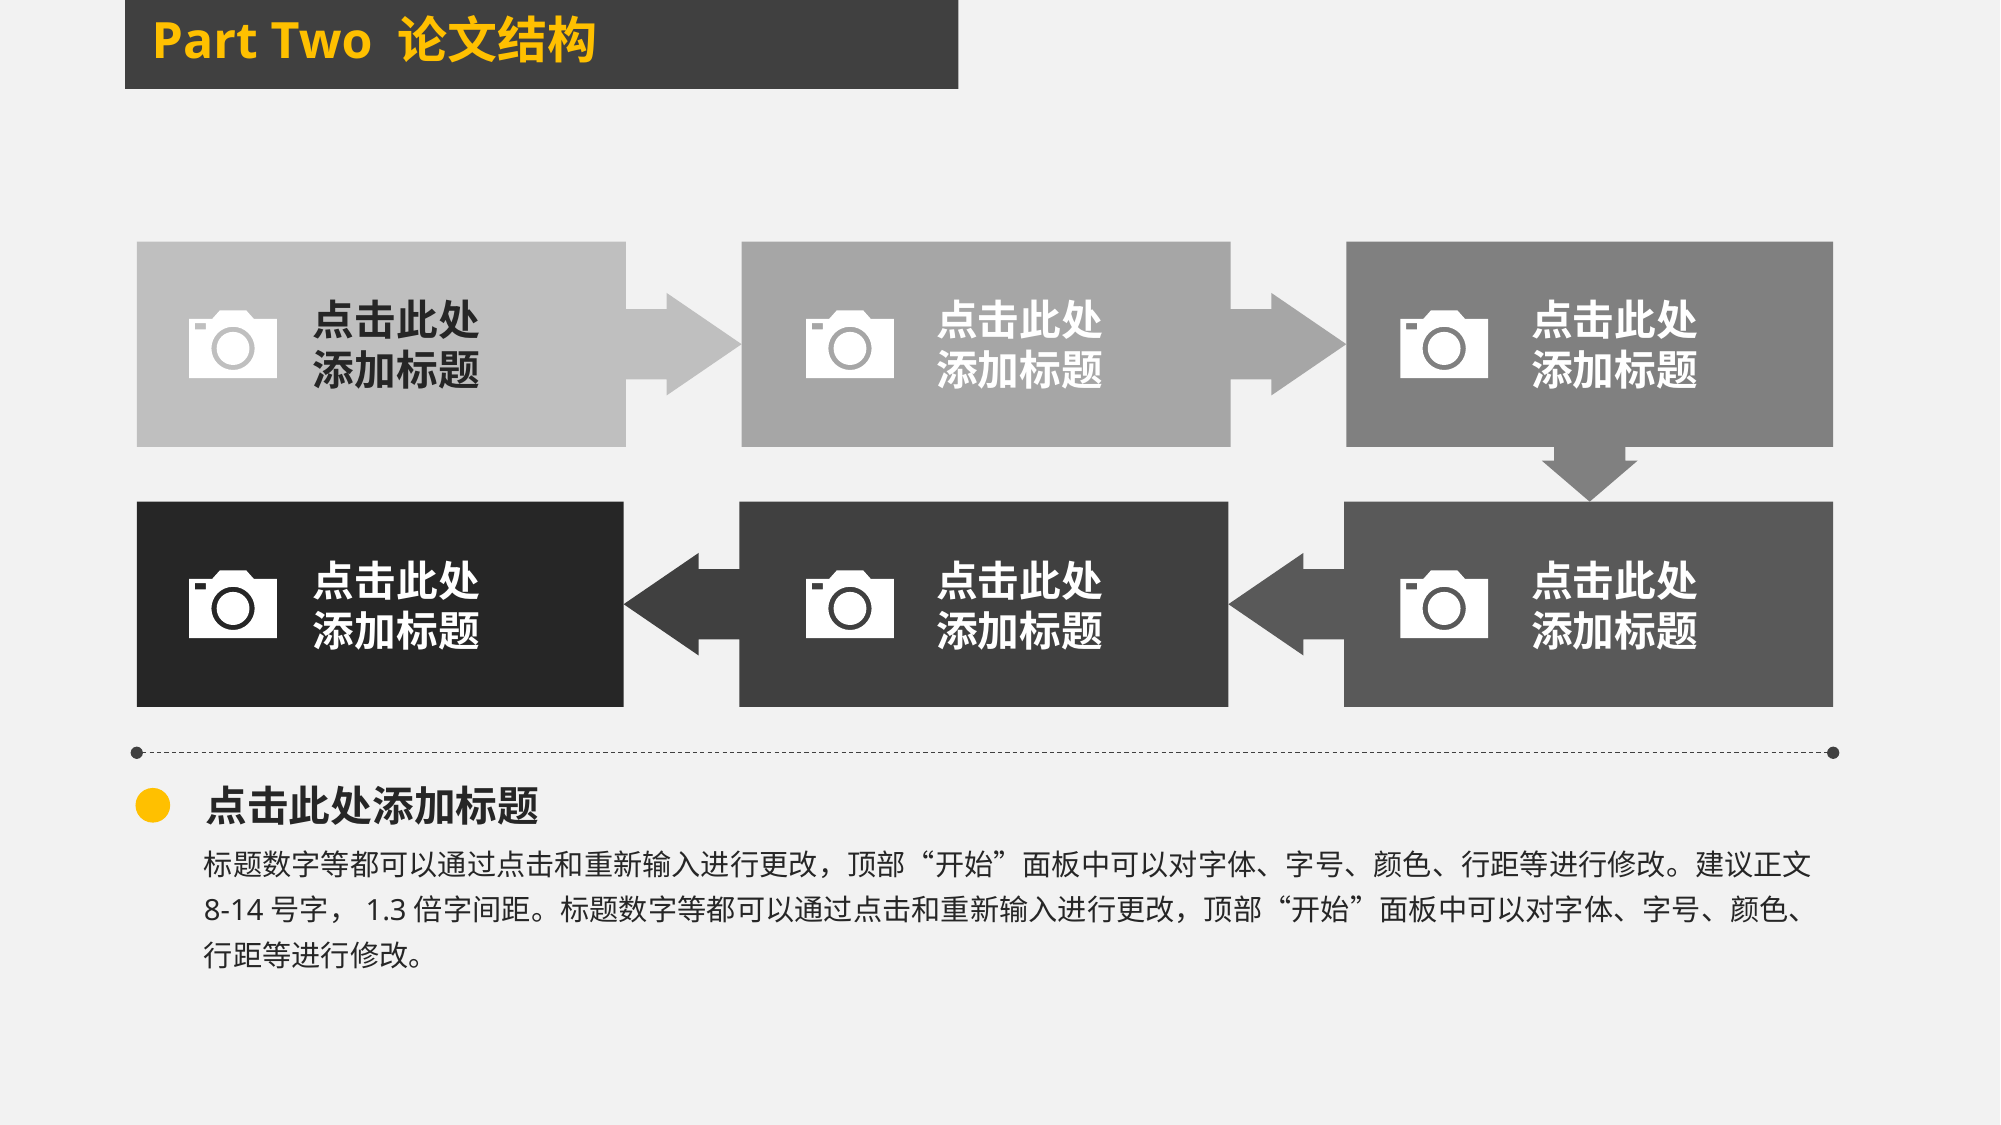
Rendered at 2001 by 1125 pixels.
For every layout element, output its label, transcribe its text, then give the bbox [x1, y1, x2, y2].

text_box [1538, 447, 1641, 501]
list Part Two 论文结构 [136, 8, 699, 85]
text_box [1346, 241, 1834, 447]
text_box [136, 241, 741, 447]
text_box 标题数字等都可以通过点击和重新输入进行更改，顶部“开始”面板中可以对字体、字号、颜色、行距等进行修改。建议正文8-14号字，1.3倍字间距。标题数字等都可以通过点击和重新输入进行更改，顶部“开始”面板中可以对字体、字号、颜色、行距等进行修改。 [189, 828, 1834, 980]
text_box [623, 501, 1228, 707]
text_box 点击此处添加标题 [190, 772, 555, 828]
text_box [1228, 501, 1834, 707]
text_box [741, 241, 1346, 447]
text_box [136, 501, 623, 707]
text_box [134, 786, 172, 824]
